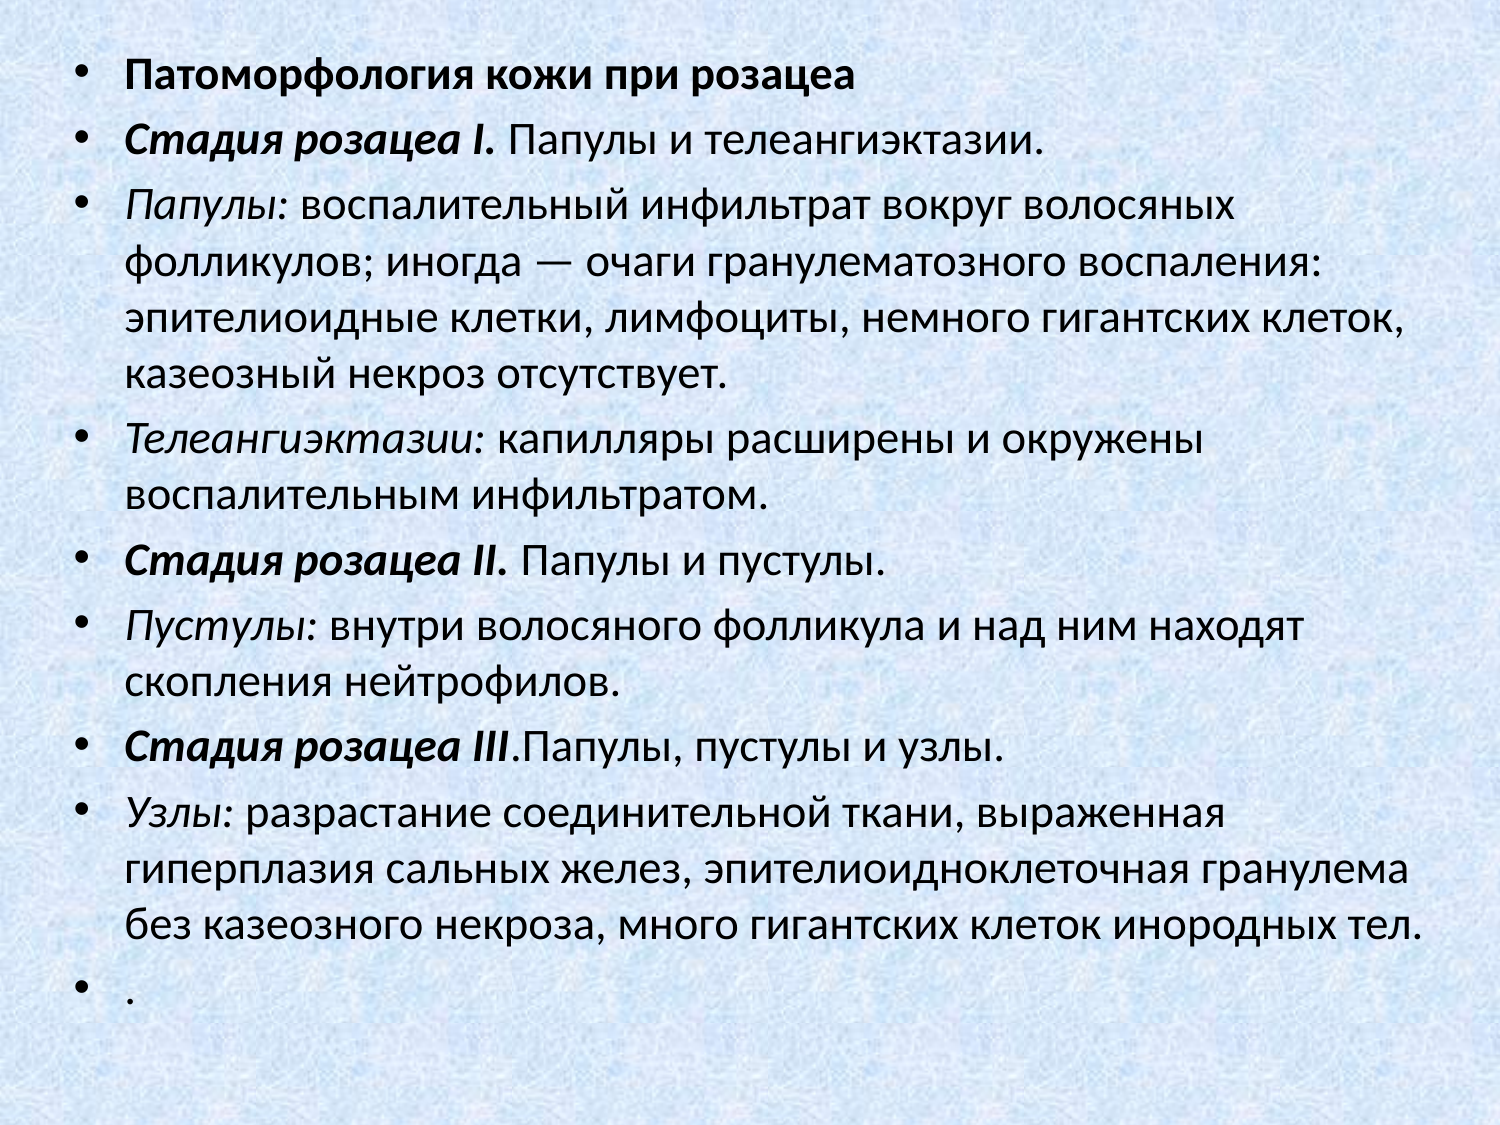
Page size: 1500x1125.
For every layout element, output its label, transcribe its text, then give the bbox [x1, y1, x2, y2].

picture [0, 0, 1500, 1125]
list Патоморфология кожи при розацеа Стадия розацеа I. Папулы и телеангиэктазии. Папулы: воспалительный инфильтрат вокруг волосяных фолликулов; иногда — очаги гранулематозного воспаления: эпителиоидные клетки, лимфоциты, немного гигантских клеток, казеозный некроз отсутствует. Телеангиэктазии: капилляры расширены и окружены воспалительным инфильтратом. Стадия розацеа II. Папулы и пустулы. Пустулы: внутри волосяного фолликула и над ним находят скопления нейтрофилов. Стадия розацеа III.Папулы, пустулы и узлы. Узлы: разрастание соединительной ткани, выраженная гиперплазия сальных желез, эпителиоидноклеточная гранулема без казеозного некроза, много гигантских клеток инородных тел. . [58, 35, 1442, 1079]
